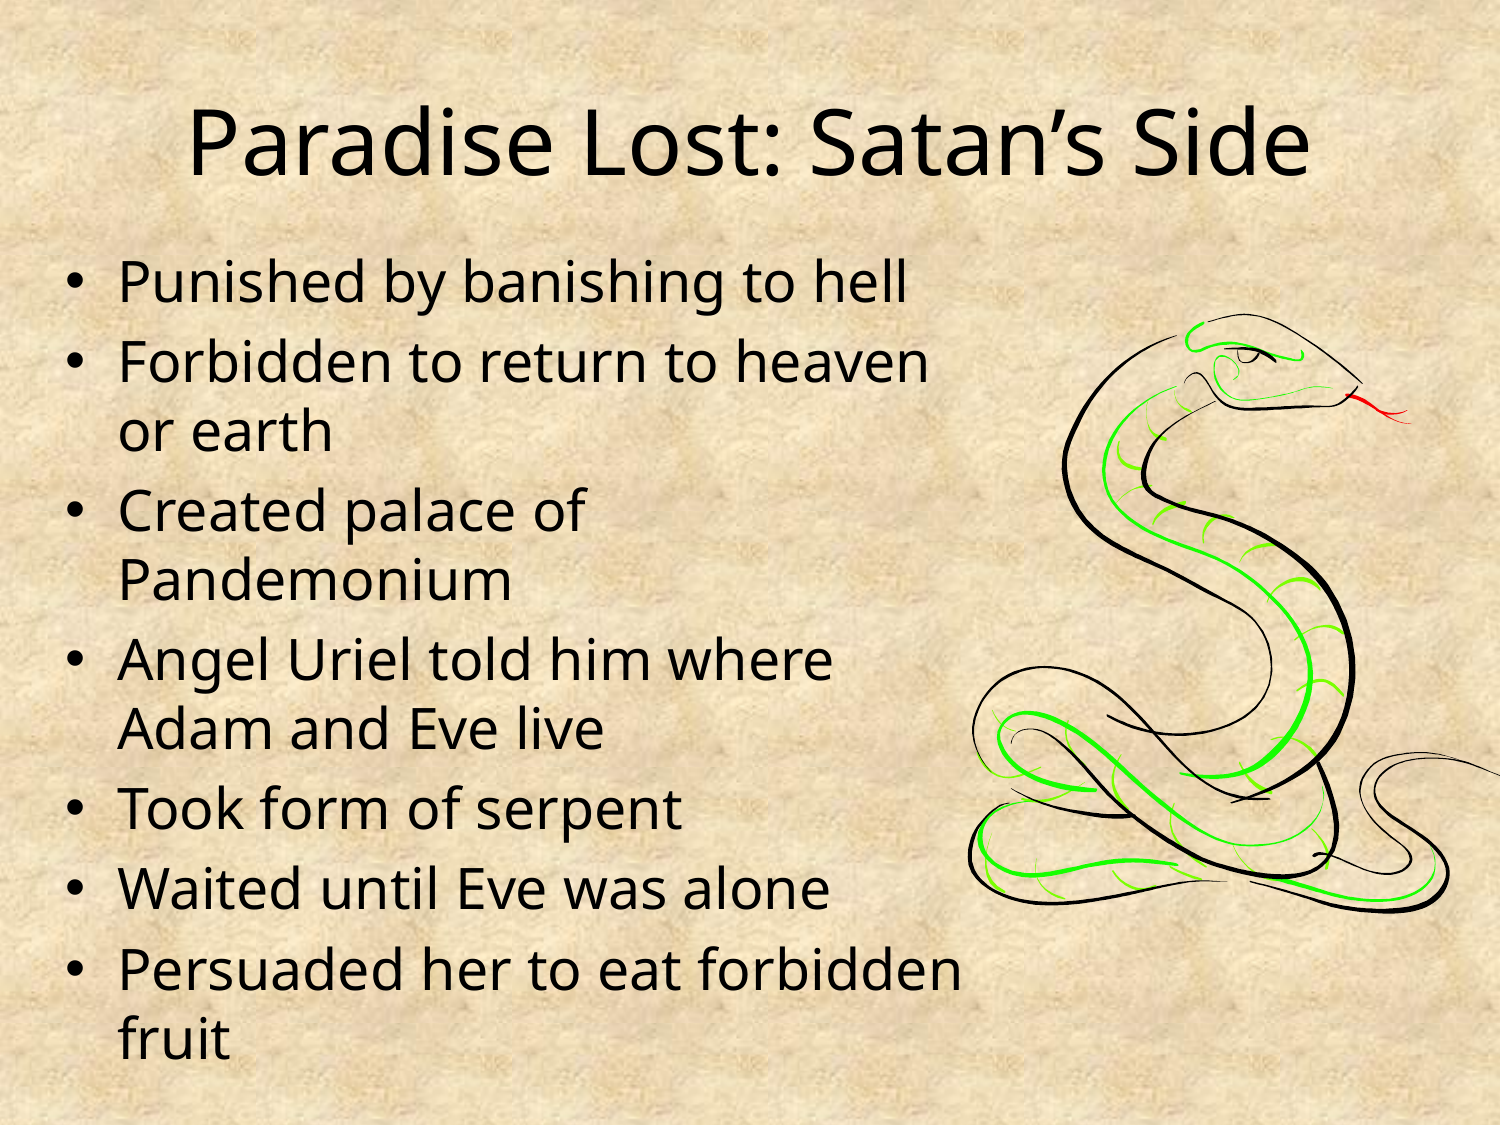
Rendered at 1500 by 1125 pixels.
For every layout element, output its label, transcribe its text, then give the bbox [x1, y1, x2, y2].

title Paradise Lost: Satan’s Side [75, 45, 1425, 233]
picture [0, 0, 1500, 1125]
list Punished by banishing to hell Forbidden to return to heaven or earth Created palace of Pandemonium Angel Uriel told him where Adam and Eve live Took form of serpent Waited until Eve was alone Persuaded her to eat forbidden fruit [50, 237, 1000, 1088]
